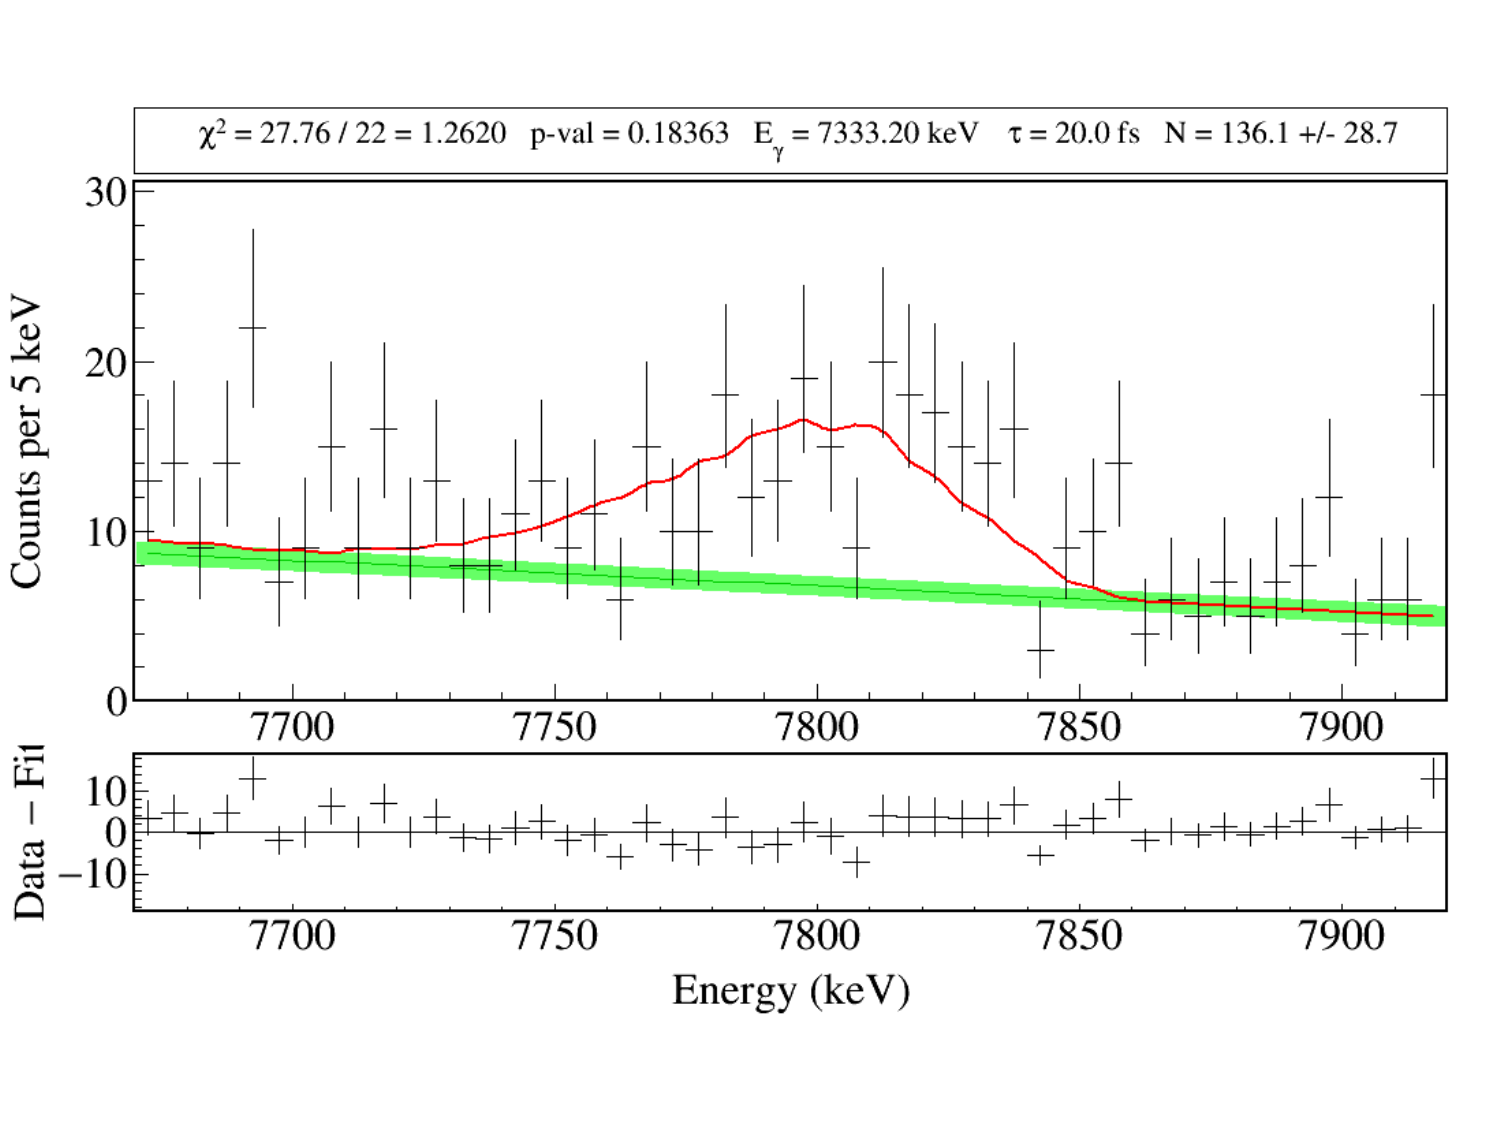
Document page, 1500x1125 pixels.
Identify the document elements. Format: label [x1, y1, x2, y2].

picture [0, 102, 1500, 1023]
